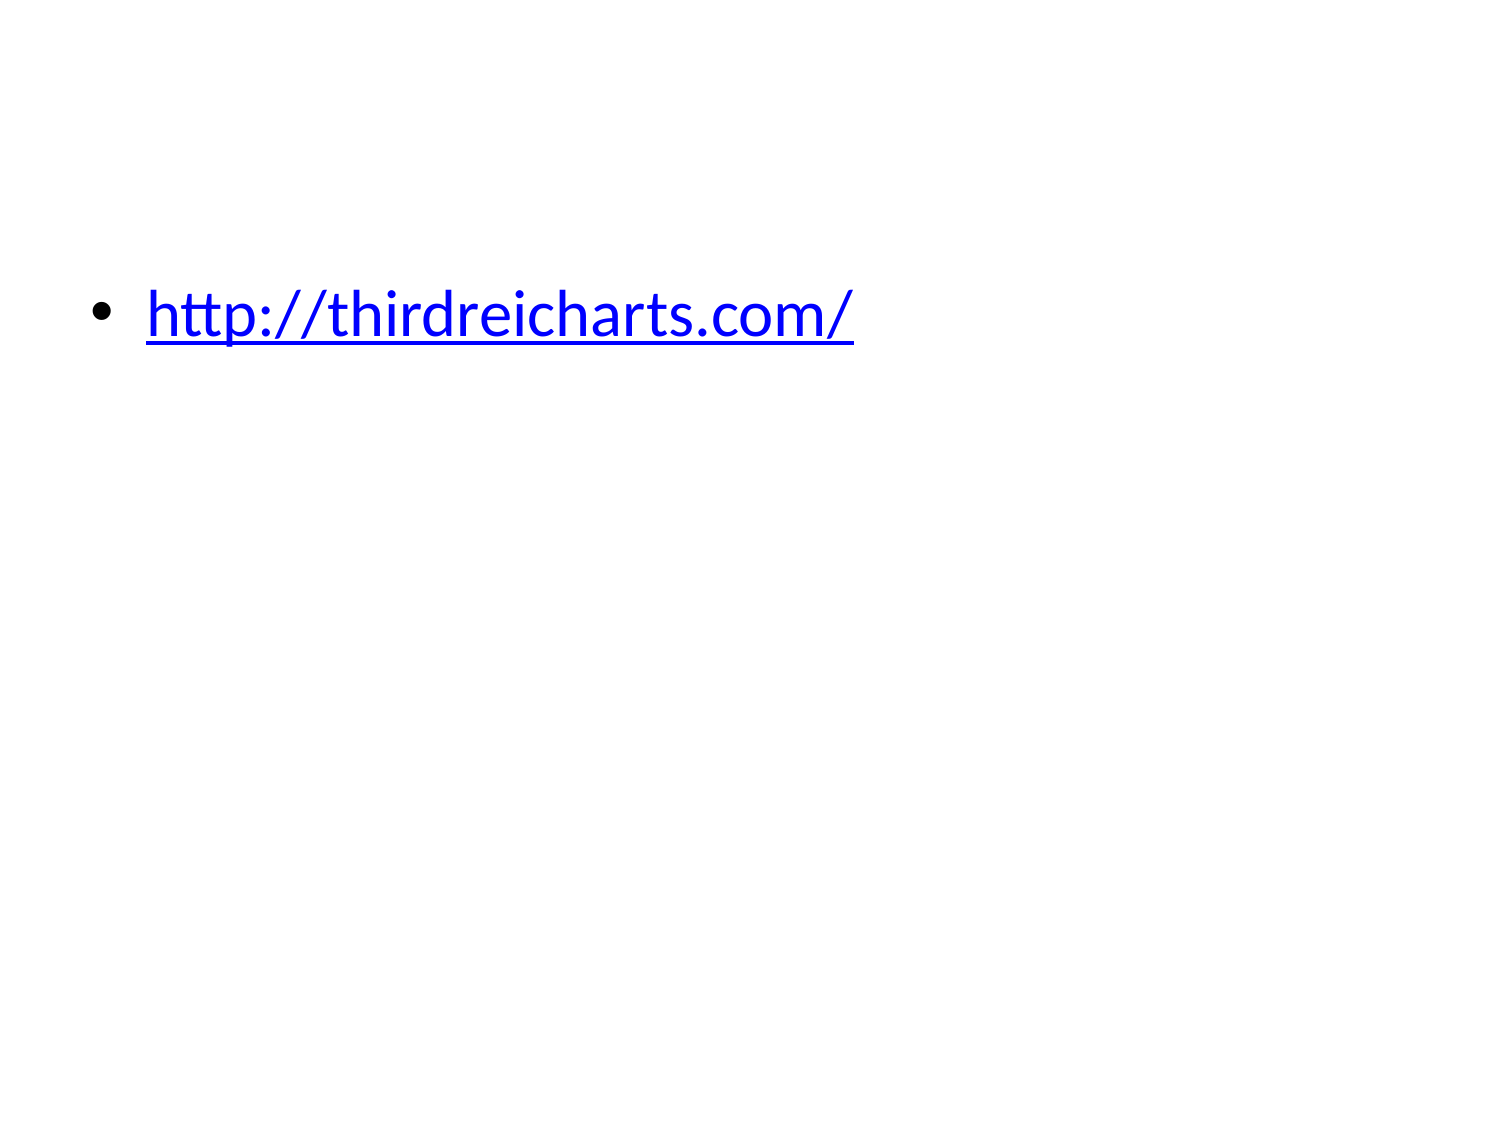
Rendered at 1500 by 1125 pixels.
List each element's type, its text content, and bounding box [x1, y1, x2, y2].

list http://thirdreicharts.com/ [75, 262, 1425, 1005]
